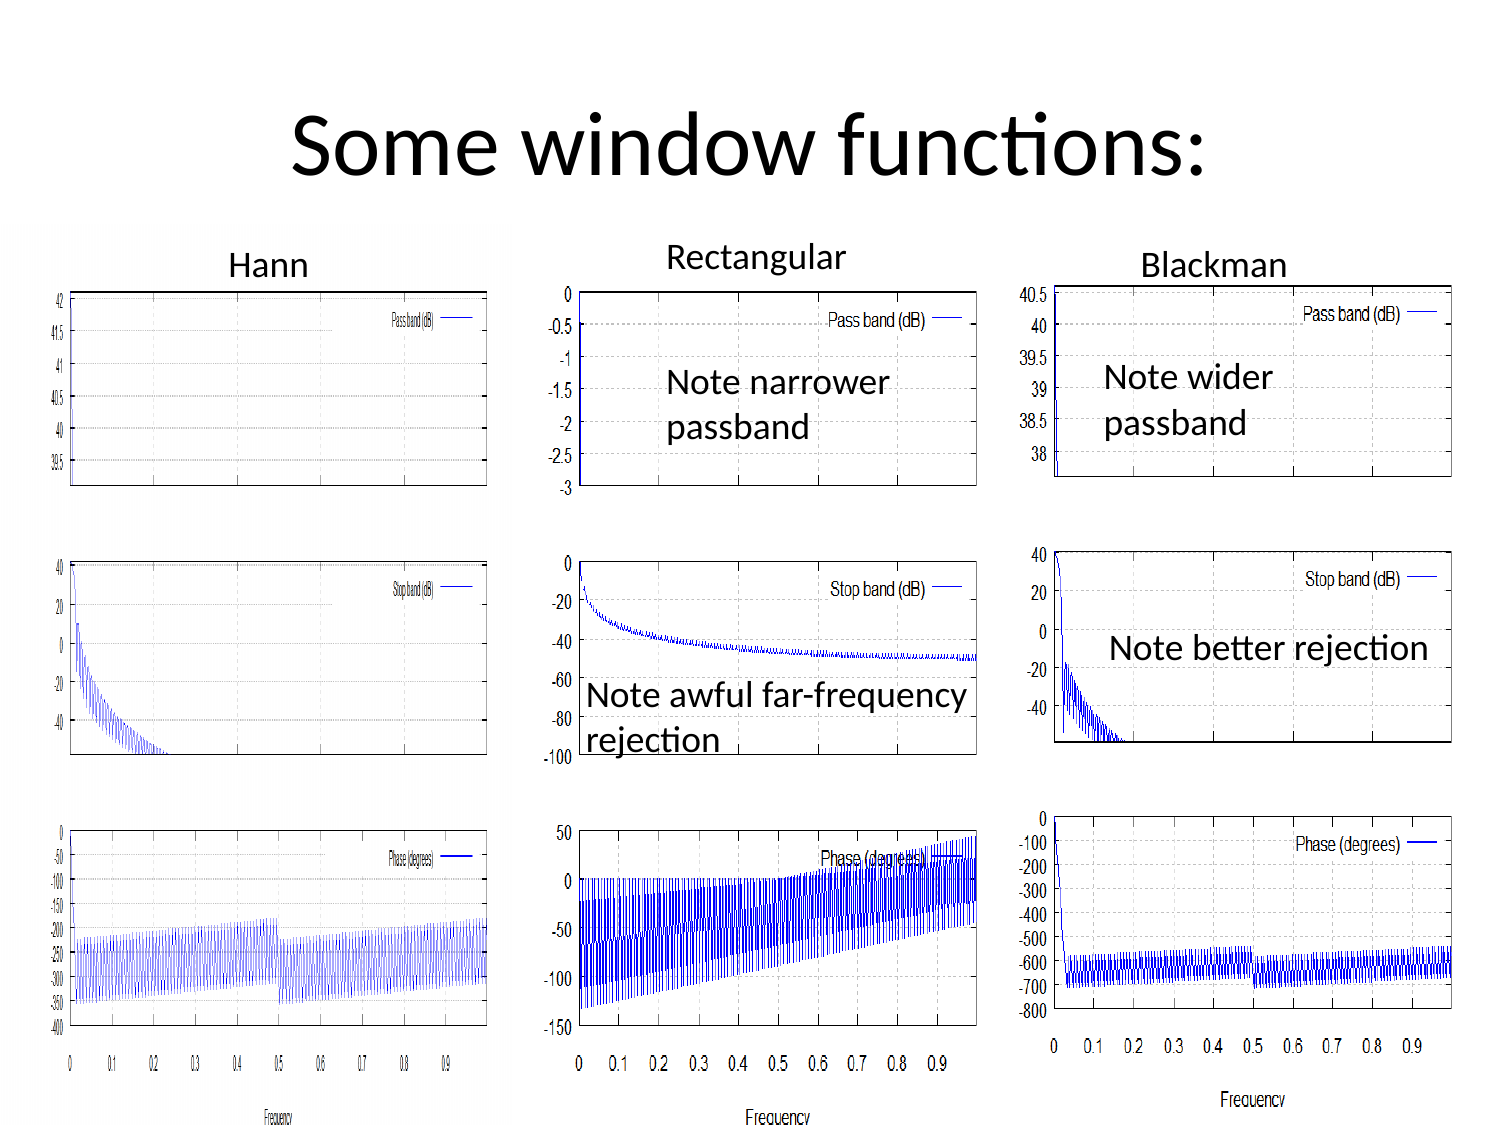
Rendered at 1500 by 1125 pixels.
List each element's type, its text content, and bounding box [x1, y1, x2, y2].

title Some window functions: [75, 45, 1425, 223]
picture [0, 219, 1500, 1125]
